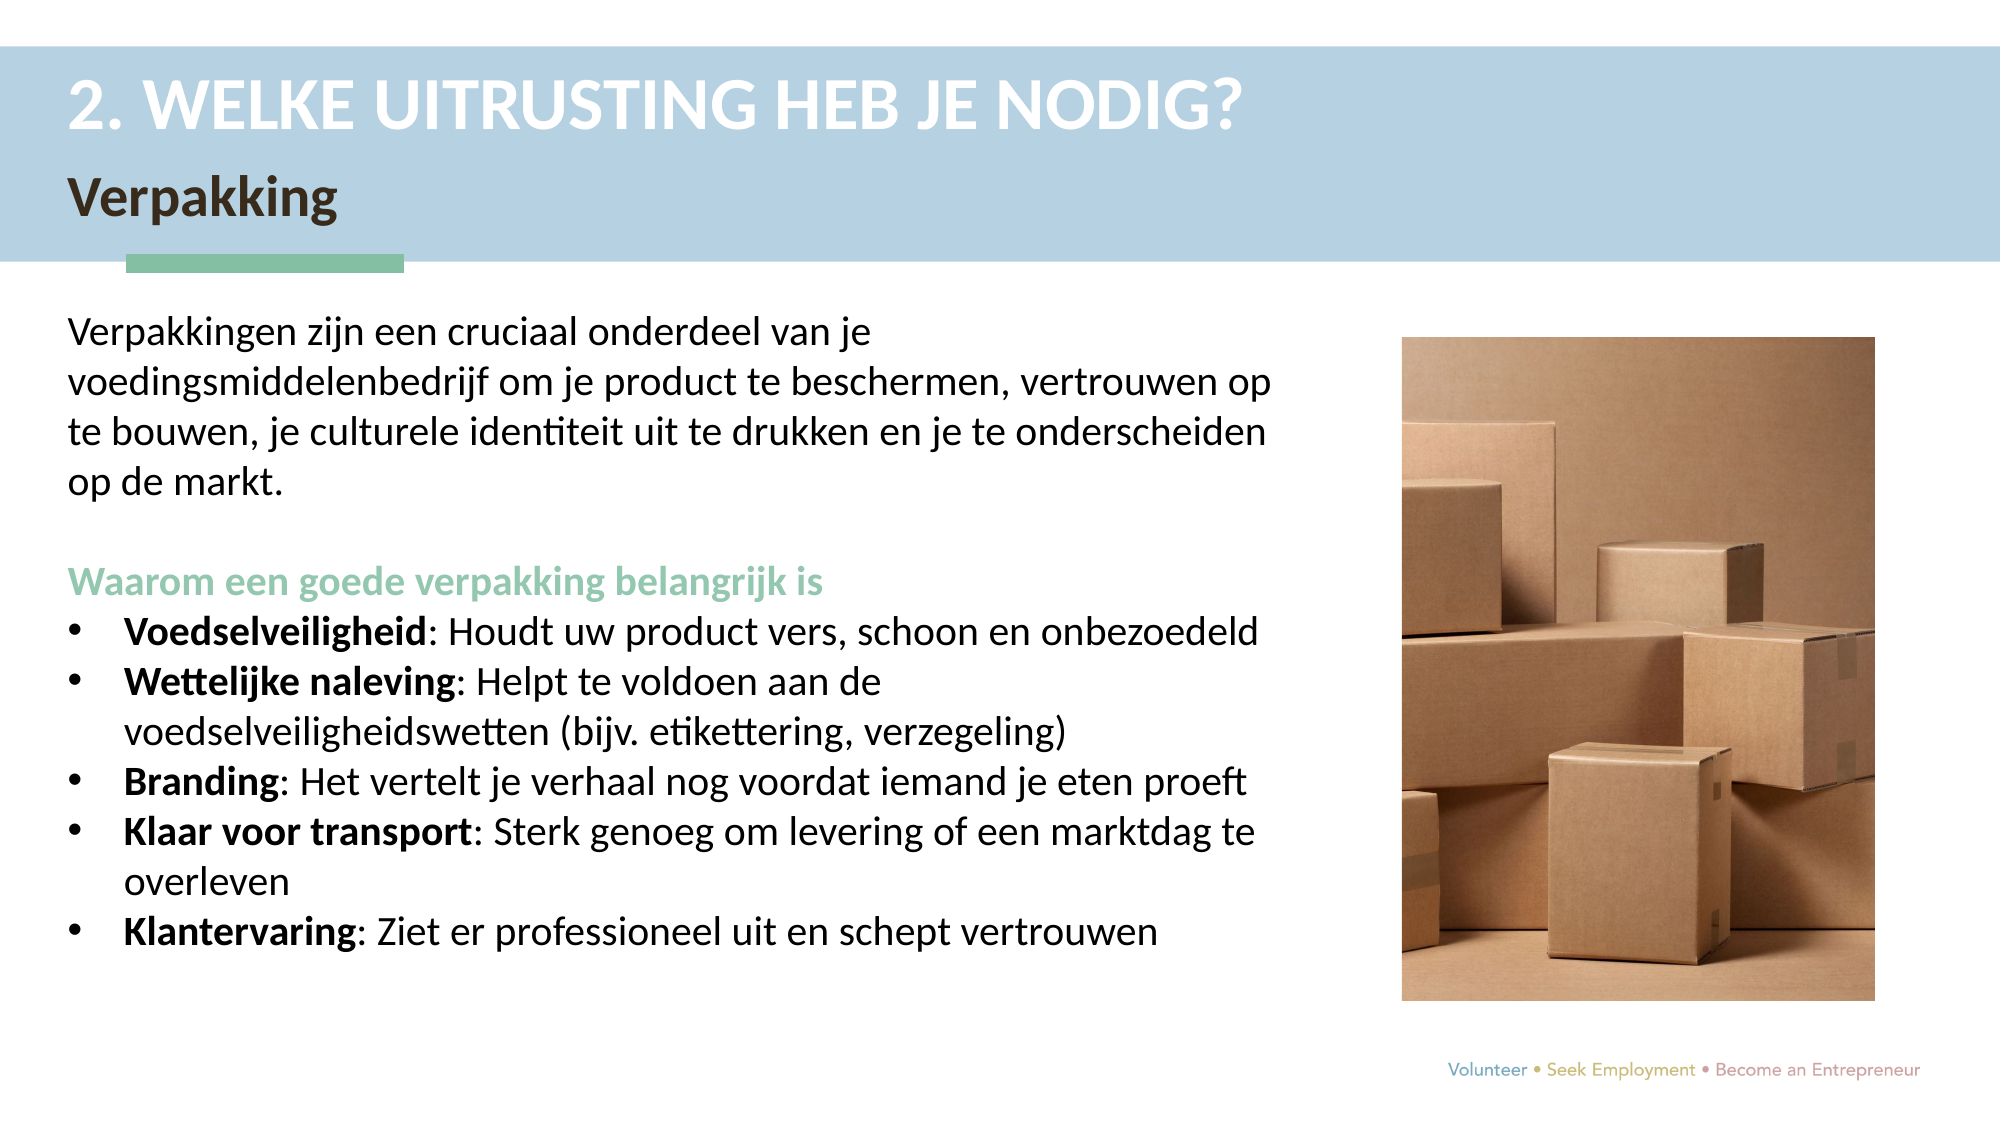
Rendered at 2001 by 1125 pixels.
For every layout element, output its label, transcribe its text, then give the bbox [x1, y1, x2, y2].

picture [1401, 337, 1875, 1001]
list 2. WELKE UITRUSTING HEB JE NODIG? Verpakking [52, 54, 1815, 240]
text_box Verpakkingen zijn een cruciaal onderdeel van je voedingsmiddelenbedrijf om je product te beschermen, vertrouwen op te bouwen, je culturele identiteit uit te drukken en je te onderscheiden op de markt. Waarom een goede verpakking belangrijk is Voedselveiligheid: Houdt uw product vers, schoon en onbezoedeld Wettelijke naleving: Helpt te voldoen aan de voedselveiligheidswetten (bijv. etikettering, verzegeling) Branding: Het vertelt je verhaal nog voordat iemand je eten proeft Klaar voor transport: Sterk genoeg om levering of een marktdag te overleven Klantervaring: Ziet er professioneel uit en schept vertrouwen [52, 296, 1310, 1017]
picture [1418, 1046, 1971, 1103]
